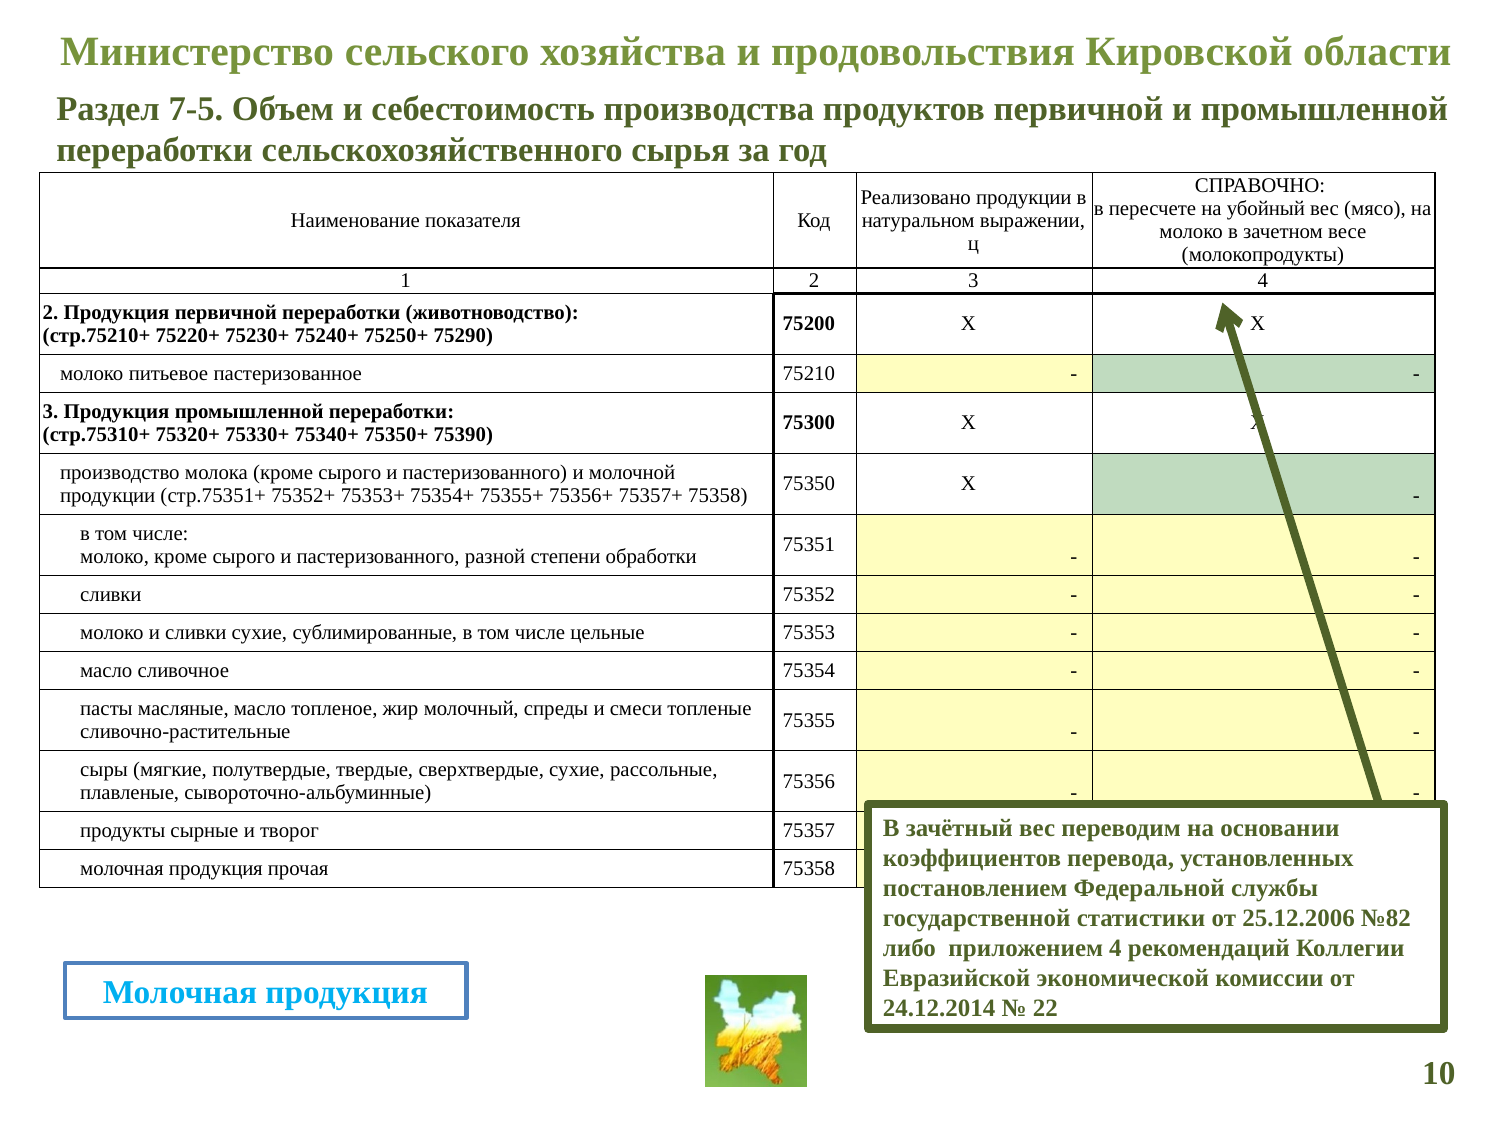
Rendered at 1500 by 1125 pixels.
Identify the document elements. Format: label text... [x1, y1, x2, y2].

table_header Реализовано продукции в натуральном выражении, ц [857, 173, 1092, 267]
table_cell - [857, 576, 862, 613]
table_cell 75353 [775, 614, 856, 651]
table_cell производство молока (кроме сырого и пастеризованного) и молочной продукции (стр.75351+ 75352+ 75353+ 75354+ 75355+ 75356+ 75357+ 75358) [40, 454, 772, 514]
table_cell - [857, 614, 862, 651]
table_cell 75351 [775, 515, 856, 575]
table_cell в том числе: молоко, кроме сырого и пастеризованного, разной степени обработки [40, 515, 772, 575]
picture [705, 975, 807, 1087]
table_cell 3. Продукция промышленной переработки: (стр.75310+ 75320+ 75330+ 75340+ 75350+ 75390) [40, 393, 772, 453]
table_cell сыры (мягкие, полутвердые, твердые, сверхтвердые, сухие, рассольные, плавленые, сывороточно-альбуминные) [40, 751, 772, 811]
table_cell - [857, 652, 862, 689]
table_cell - [857, 515, 862, 575]
table_cell Х [857, 393, 862, 453]
slide_number 10 [1399, 1040, 1471, 1101]
table_cell 4 [1093, 269, 1434, 292]
table_cell 75358 [775, 850, 856, 887]
table_header Код [774, 173, 856, 267]
table_cell - [857, 355, 862, 392]
table_cell Х [857, 454, 862, 514]
table_cell 75200 [775, 295, 856, 354]
table_cell Х [1093, 295, 1434, 300]
table_cell молоко и сливки сухие, сублимированные, в том числе цельные [40, 614, 772, 651]
table_cell - [857, 751, 862, 811]
table_cell молочная продукция прочая [40, 850, 772, 887]
table_cell молоко питьевое пастеризованное [40, 355, 772, 392]
table_cell продукты сырные и творог [40, 812, 772, 849]
table_cell 75350 [775, 454, 856, 514]
text_box Молочная продукция [63, 961, 469, 1020]
table_cell - [857, 812, 862, 849]
table_cell 75300 [775, 393, 856, 453]
table_cell 1 [40, 269, 773, 293]
table_cell 2. Продукция первичной переработки (животноводство): (стр.75210+ 75220+ 75230+ 75240+ 75250+ 75290) [40, 294, 772, 354]
table_cell - [857, 690, 862, 750]
table_cell 75357 [775, 812, 856, 849]
table_cell - [857, 850, 862, 887]
table_cell 75354 [775, 652, 856, 689]
table_cell 75355 [775, 690, 856, 750]
list Раздел 7-5. Объем и себестоимость производства продуктов первичной и промышленной переработки сельскохозяйственного сырья за год [41, 78, 1495, 177]
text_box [867, 302, 1445, 1032]
table_cell 75356 [775, 751, 856, 811]
table_cell пасты масляные, масло топленое, жир молочный, спреды и смеси топленые сливочно-растительные [40, 690, 772, 750]
table_cell сливки [40, 576, 772, 613]
table_cell 2 [774, 269, 856, 292]
table_cell 75352 [775, 576, 856, 613]
table_header Наименование показателя [40, 173, 773, 267]
table_cell 75210 [775, 355, 856, 392]
table_cell масло сливочное [40, 652, 772, 689]
table_cell Х [857, 295, 1092, 354]
table_cell 3 [857, 269, 1092, 292]
text_box Министерство сельского хозяйства и продовольствия Кировской области [41, 19, 1471, 78]
table_header СПРАВОЧНО: в пересчете на убойный вес (мясо), на молоко в зачетном весе (молокопродукты) [1093, 173, 1434, 267]
